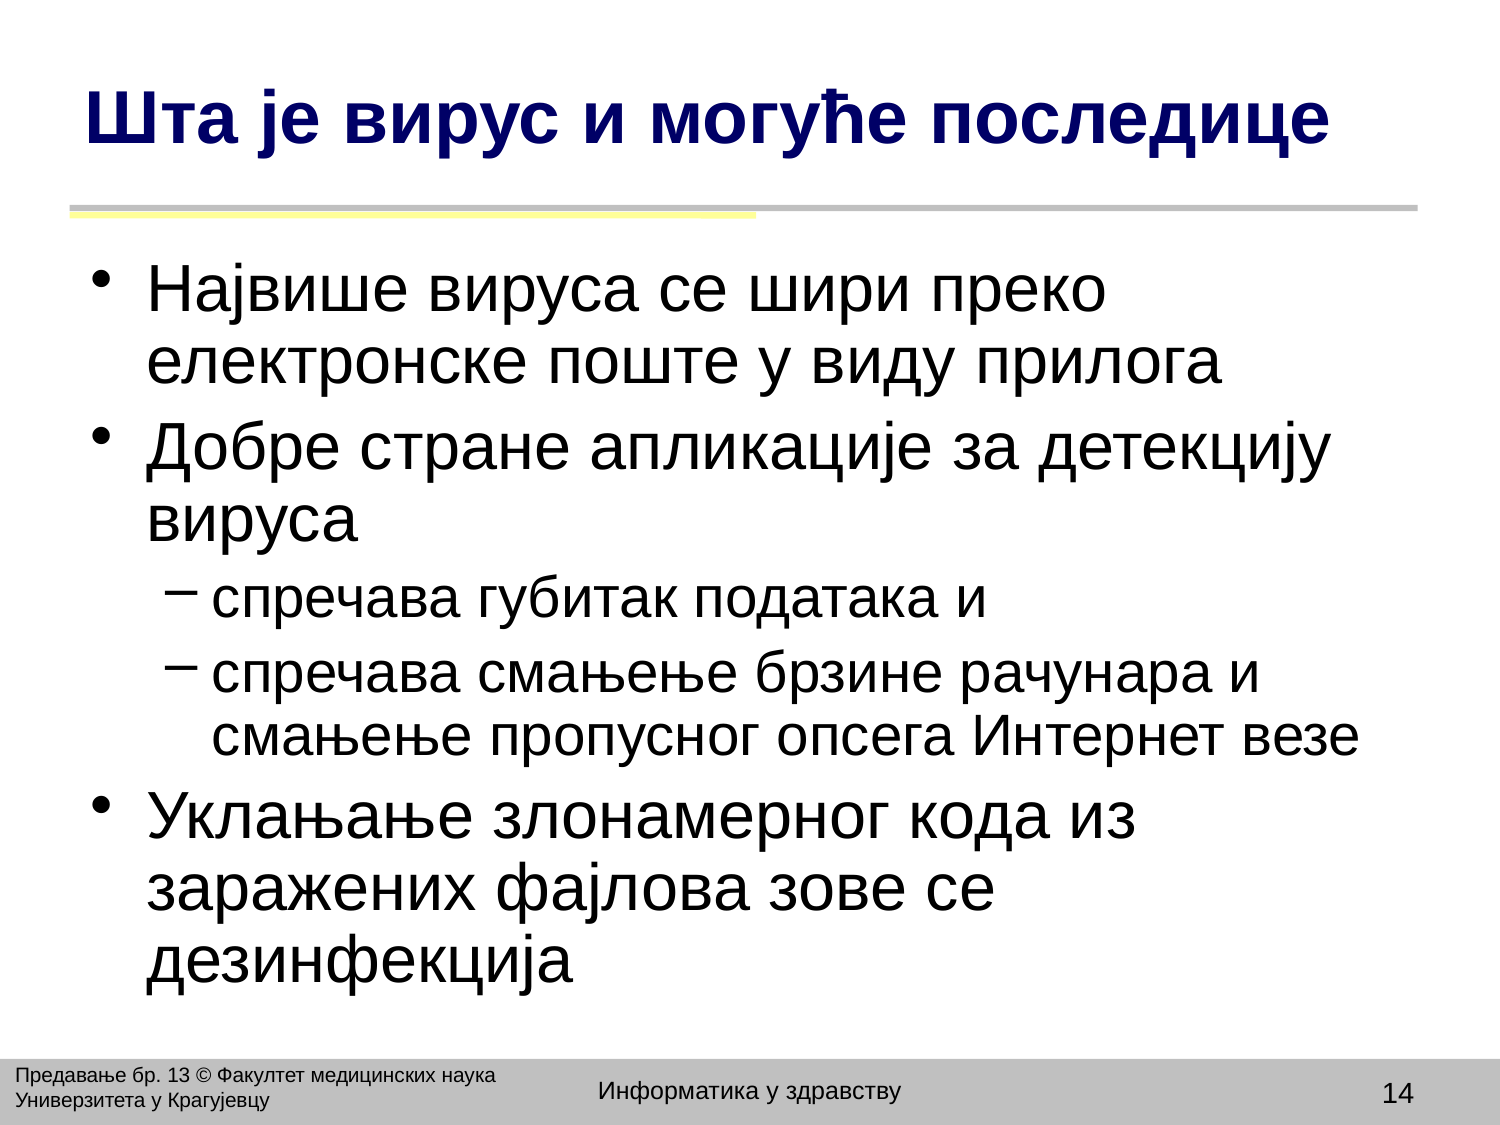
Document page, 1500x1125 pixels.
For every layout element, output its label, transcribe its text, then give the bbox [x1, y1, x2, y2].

footer Информатика у здравству [512, 1066, 988, 1125]
slide_number 14 [1079, 1066, 1430, 1125]
title Шта је вирус и могуће последице [69, 19, 1426, 208]
list Највише вируса се шири преко електронске поште у виду прилога Добре стране апликације за детекцију вируса спречава губитак података и спречава смањење брзине рачунара и смањење пропусног опсега Интернет везе Уклањање злонамерног кода из заражених фајлова зове се дезинфекција [74, 246, 1426, 1023]
slide_number Предавање бр. 13 © Факултет медицинских наука Универзитета у Крагујевцу [0, 1053, 617, 1108]
